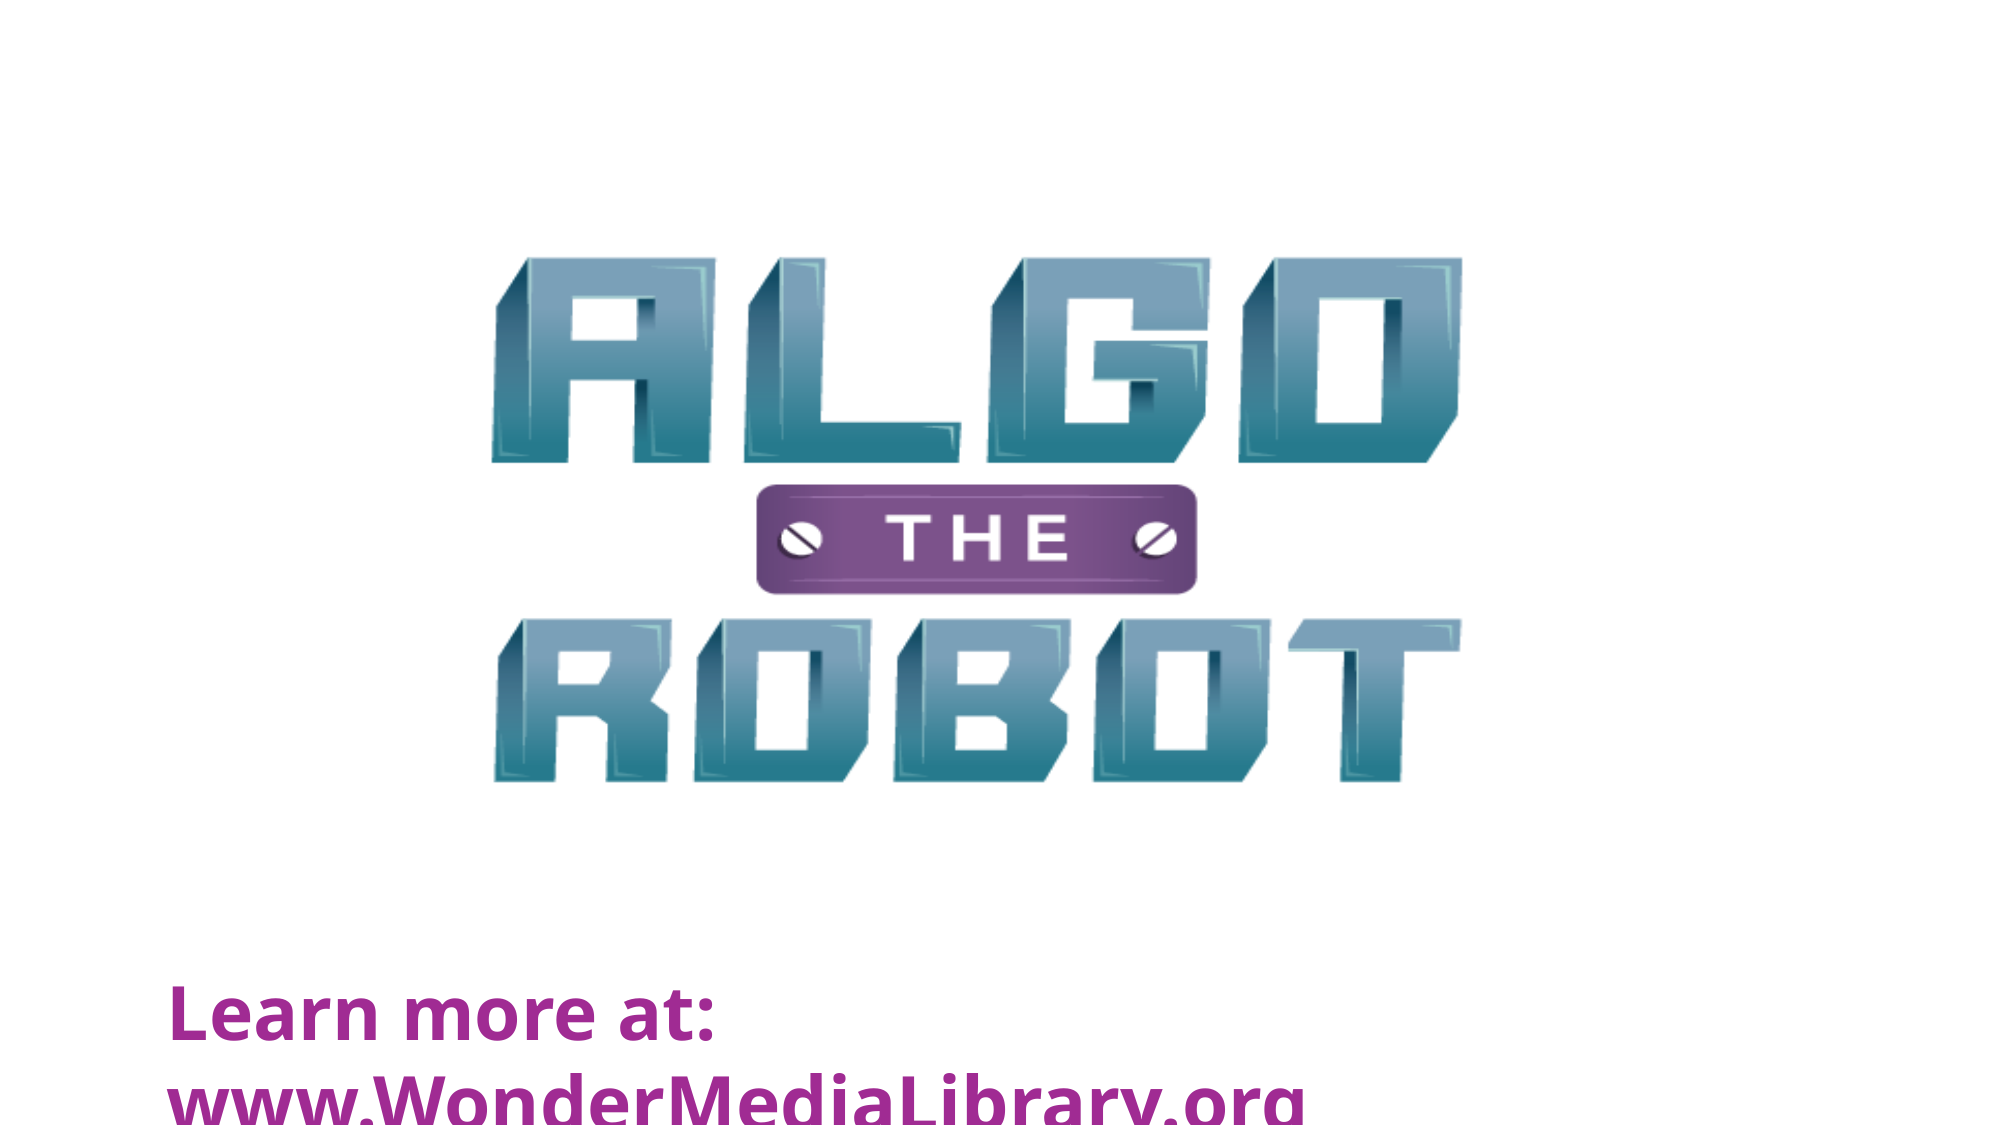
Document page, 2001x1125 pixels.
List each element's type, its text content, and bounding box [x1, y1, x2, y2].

picture [151, 102, 1807, 938]
text_box Learn more at: www.WonderMediaLibrary.org [151, 958, 1806, 1125]
